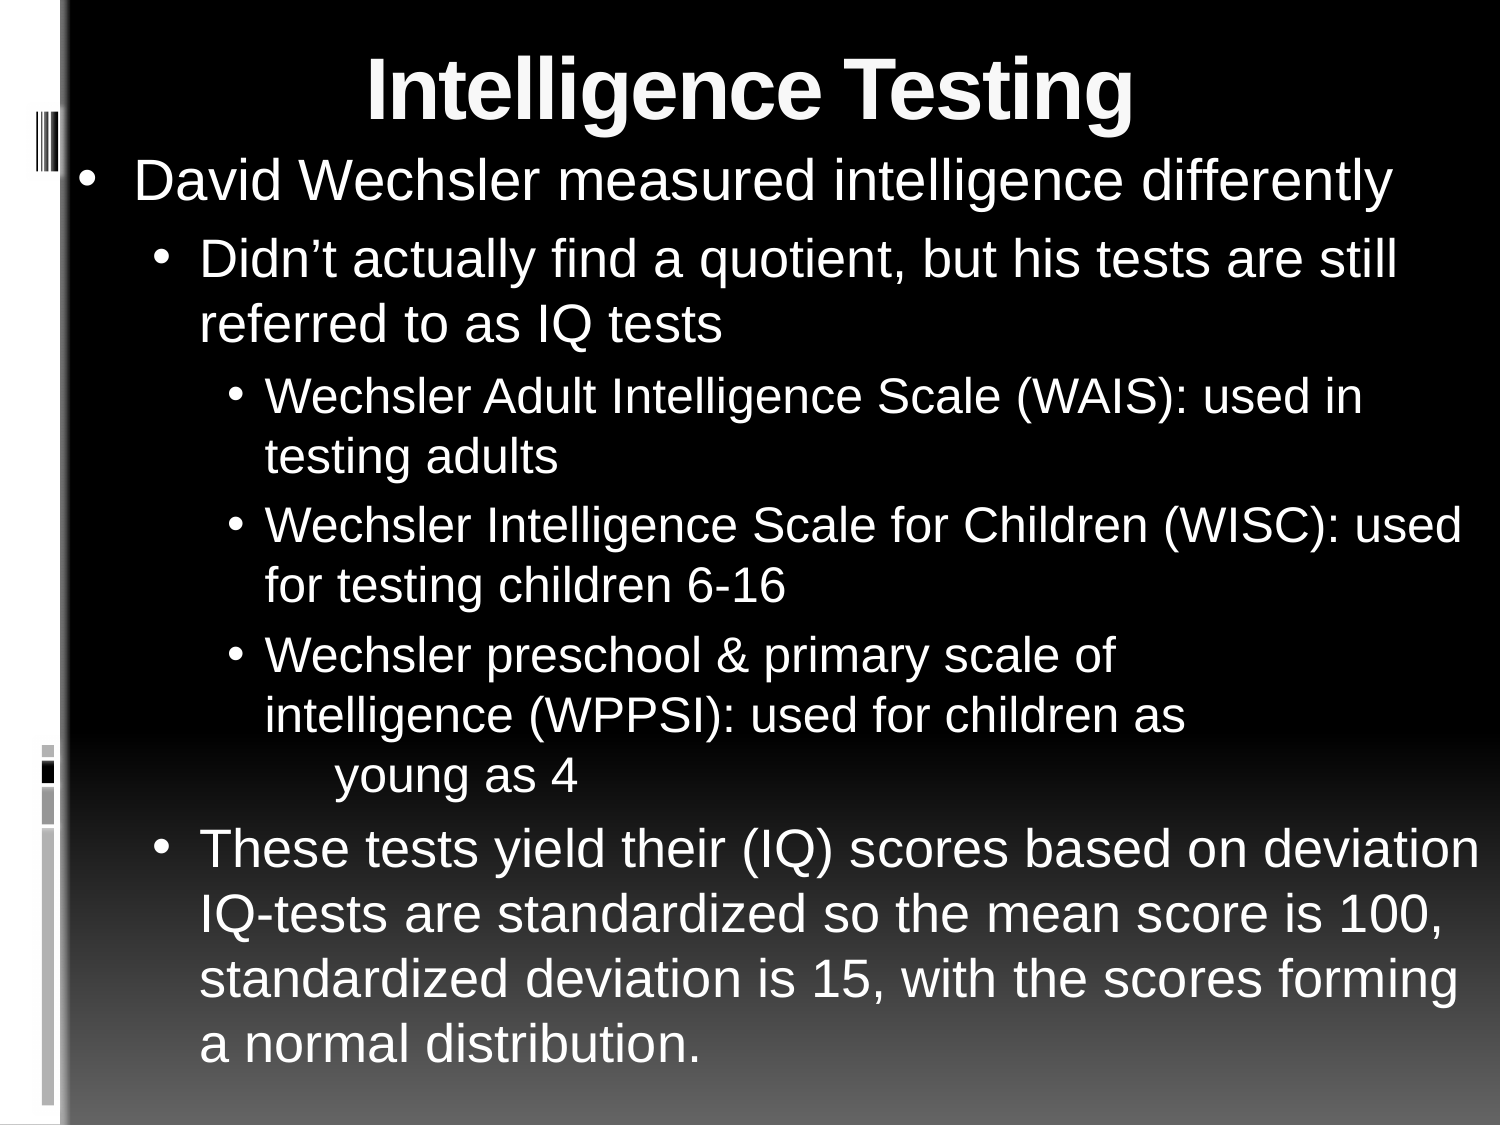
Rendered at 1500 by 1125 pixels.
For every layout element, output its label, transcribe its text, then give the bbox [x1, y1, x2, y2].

title Intelligence Testing [0, 24, 1500, 175]
text_box David Wechsler measured intelligence differently Didn’t actually find a quotient, but his tests are still referred to as IQ tests Wechsler Adult Intelligence Scale (WAIS): used in testing adults Wechsler Intelligence Scale for Children (WISC): used for testing children 6-16 Wechsler preschool & primary scale of intelligence (WPPSI): used for children as young as 4 These tests yield their (IQ) scores based on deviation IQ-tests are standardized so the mean score is 100, standardized deviation is 15, with the scores forming a normal distribution. [62, 175, 1500, 878]
